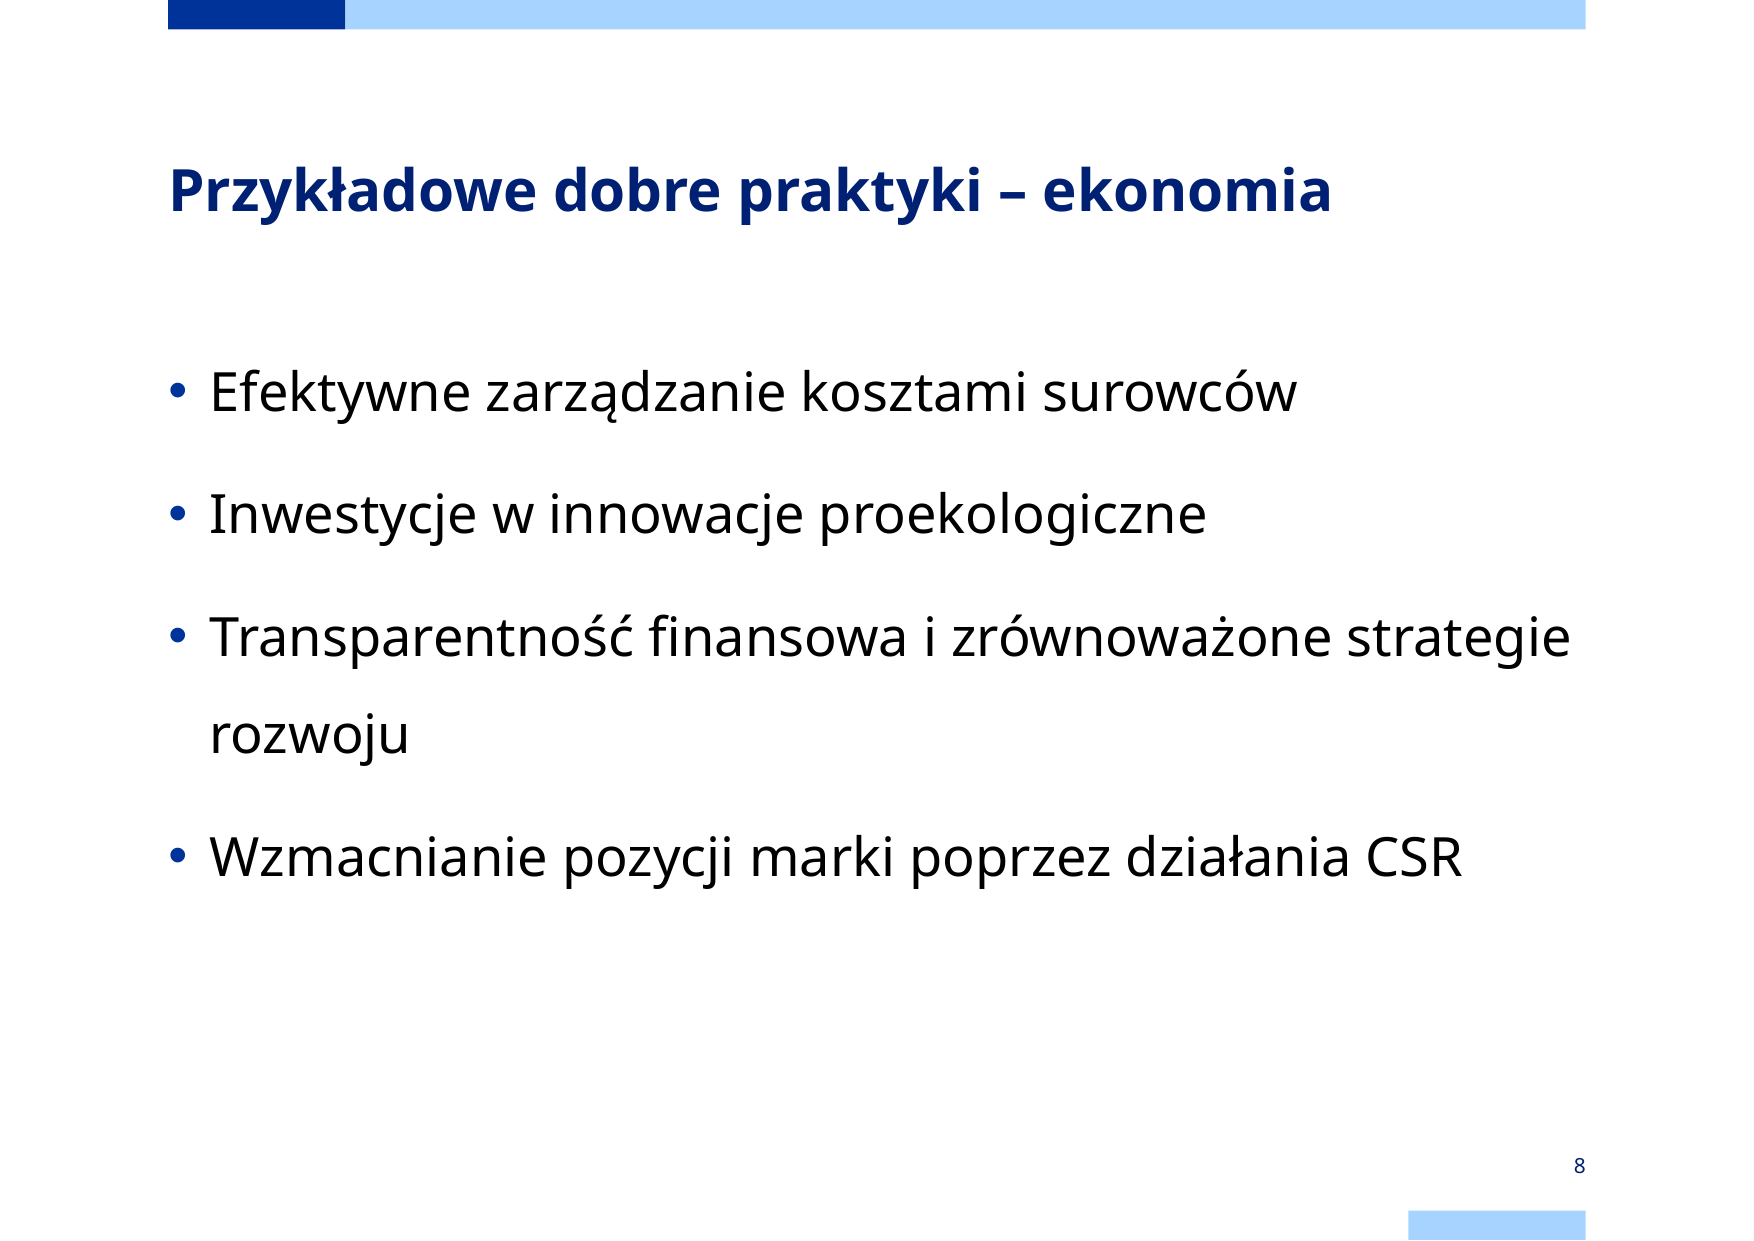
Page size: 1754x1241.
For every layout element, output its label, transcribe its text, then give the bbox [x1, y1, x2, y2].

slide_number 8 [1408, 1151, 1586, 1182]
list Efektywne zarządzanie kosztami surowców Inwestycje w innowacje proekologiczne Transparentność finansowa i zrównoważone strategie rozwoju Wzmacnianie pozycji marki poprzez działania CSR [168, 324, 1586, 1093]
title Przykładowe dobre praktyki – ekonomia [168, 147, 1586, 324]
